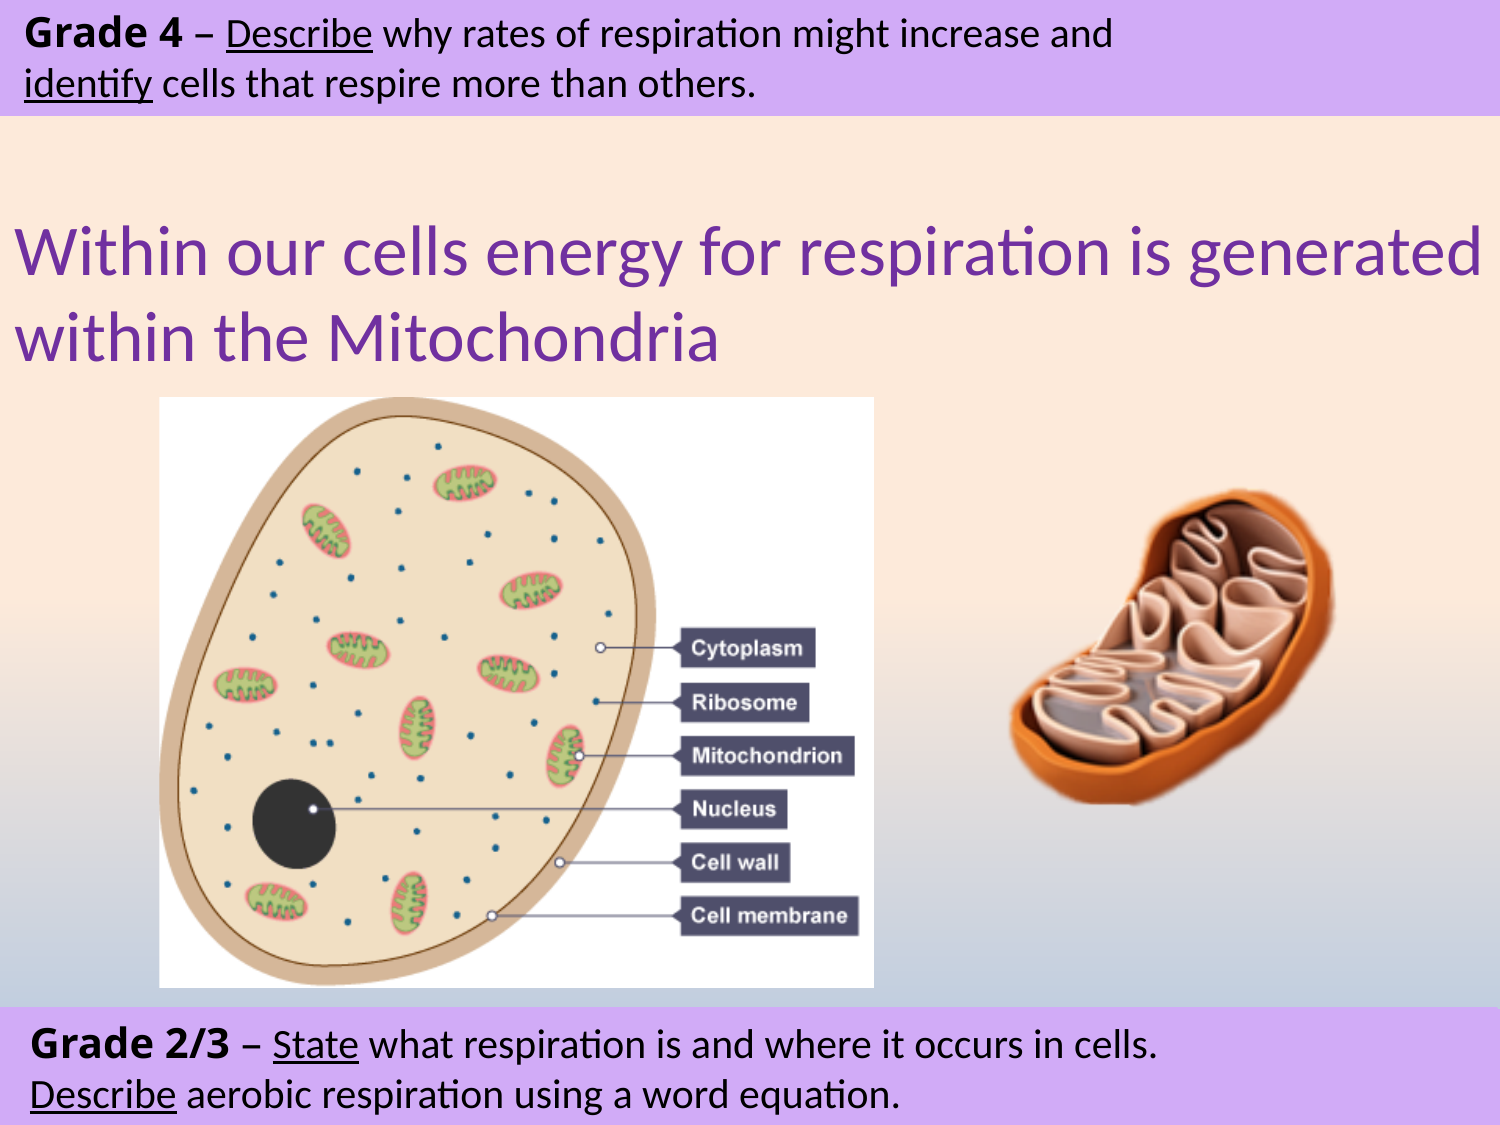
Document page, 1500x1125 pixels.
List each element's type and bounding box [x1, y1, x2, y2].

text_box [8, 0, 1500, 1125]
text_box [0, 0, 4, 116]
